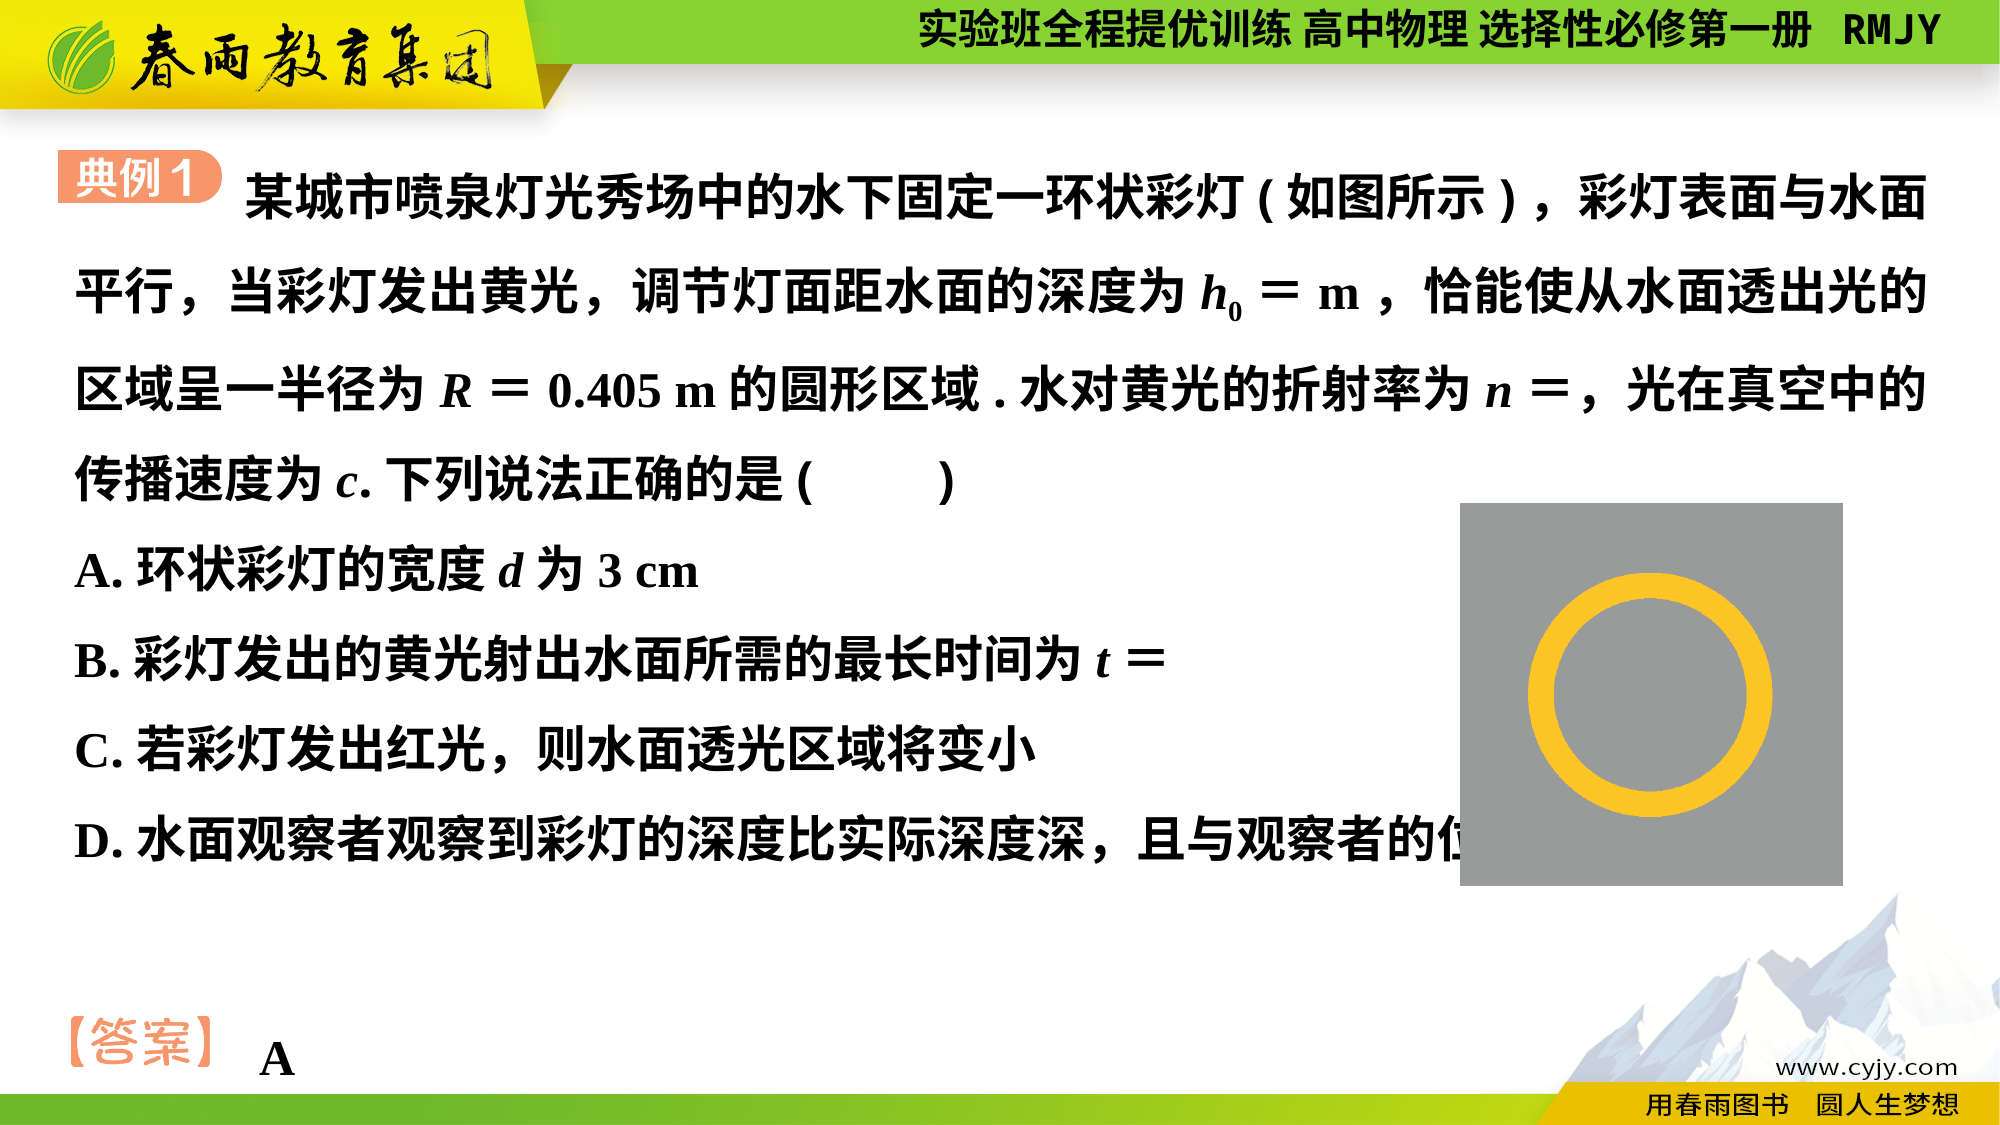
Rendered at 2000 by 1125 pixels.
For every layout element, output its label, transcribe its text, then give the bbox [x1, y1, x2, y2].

picture [0, 0, 2000, 1125]
text_box A [244, 988, 311, 1094]
